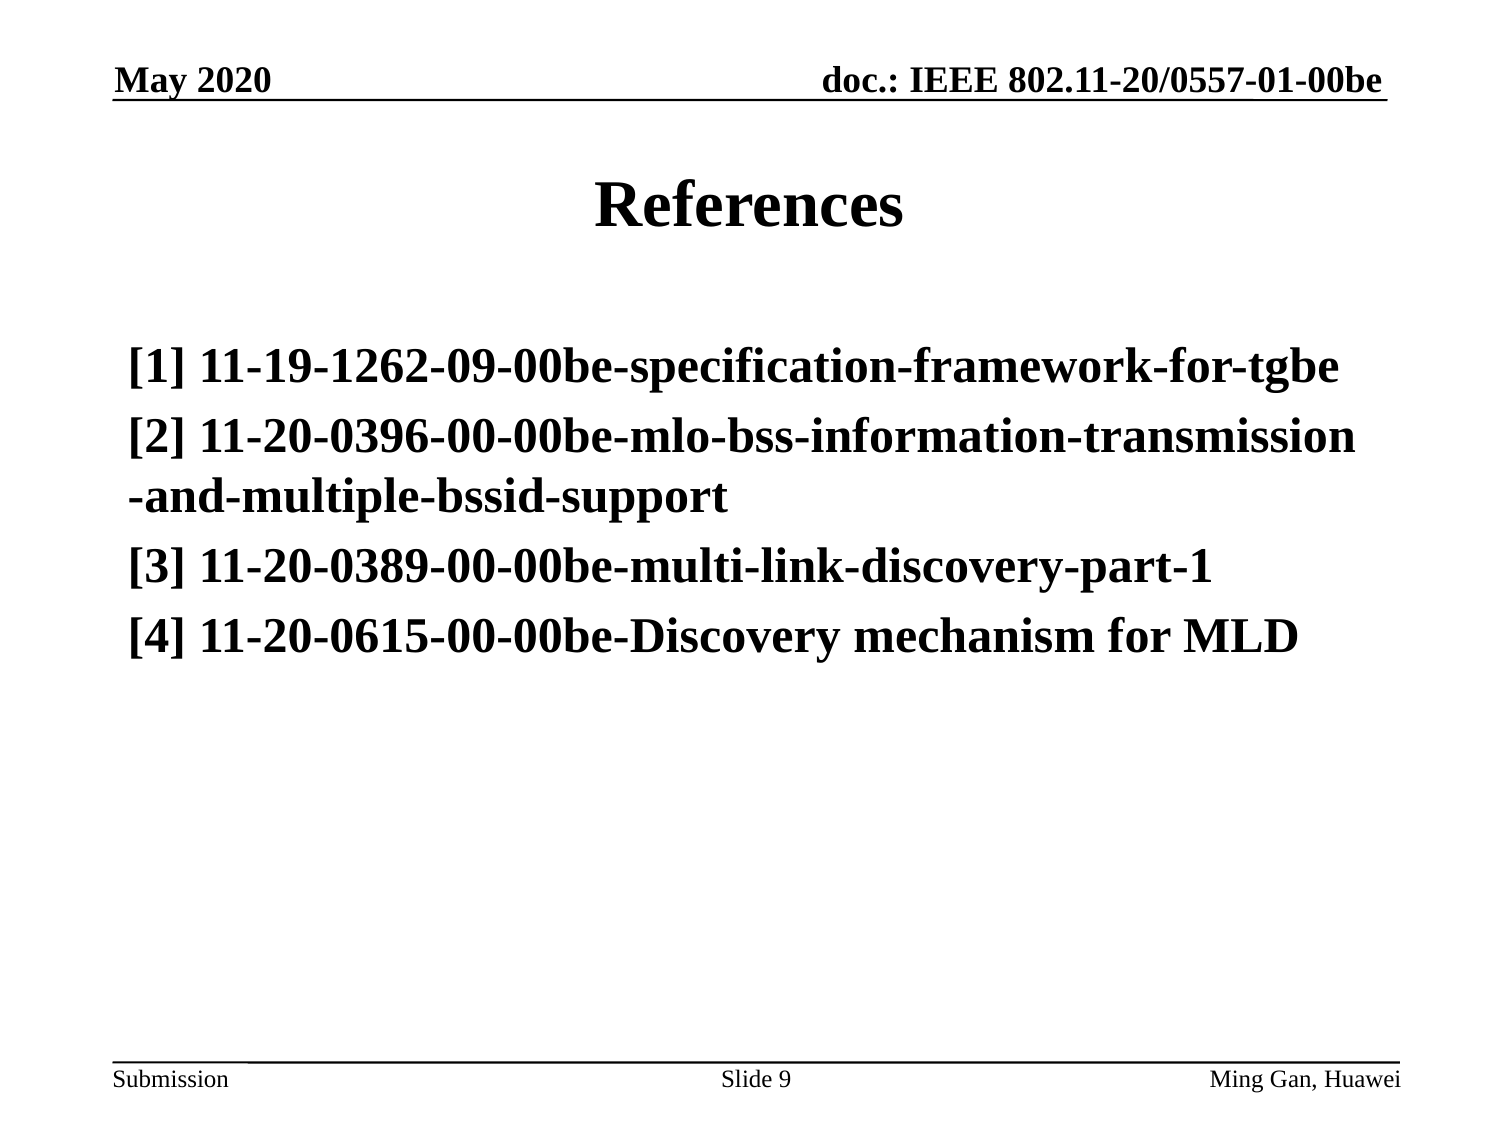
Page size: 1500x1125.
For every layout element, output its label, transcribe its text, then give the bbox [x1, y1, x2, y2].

slide_number Slide 9 [712, 1061, 800, 1093]
list [1] 11-19-1262-09-00be-specification-framework-for-tgbe [2] 11-20-0396-00-00be-mlo-bss-information-transmission -and-multiple-bssid-support [3] 11-20-0389-00-00be-multi-link-discovery-part-1 [4] 11-20-0615-00-00be-Discovery mechanism for MLD [112, 324, 1388, 1001]
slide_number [114, 54, 274, 101]
title References [112, 112, 1388, 288]
footer Ming Gan, Huawei [1206, 1061, 1402, 1093]
